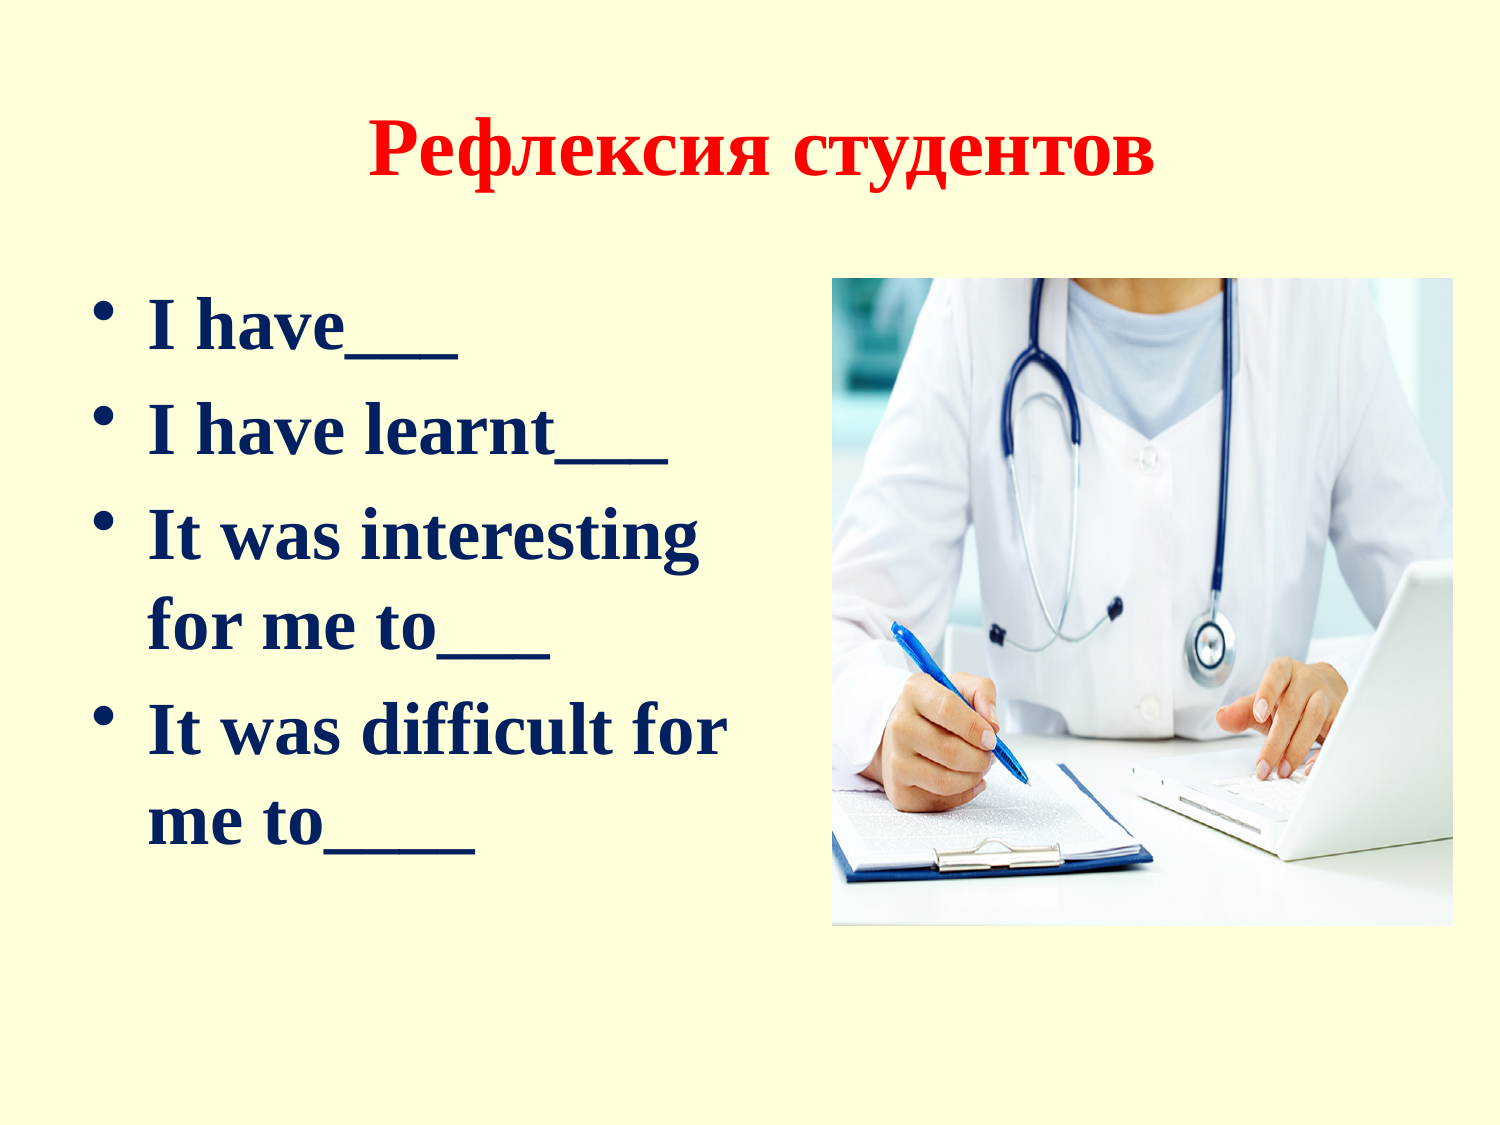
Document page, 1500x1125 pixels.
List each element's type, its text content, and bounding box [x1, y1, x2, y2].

list I have___ I have learnt___ It was interesting for me to___ It was difficult for me to____ [76, 266, 814, 1010]
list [832, 278, 1453, 926]
title Рефлексия студентов [74, 44, 1426, 233]
